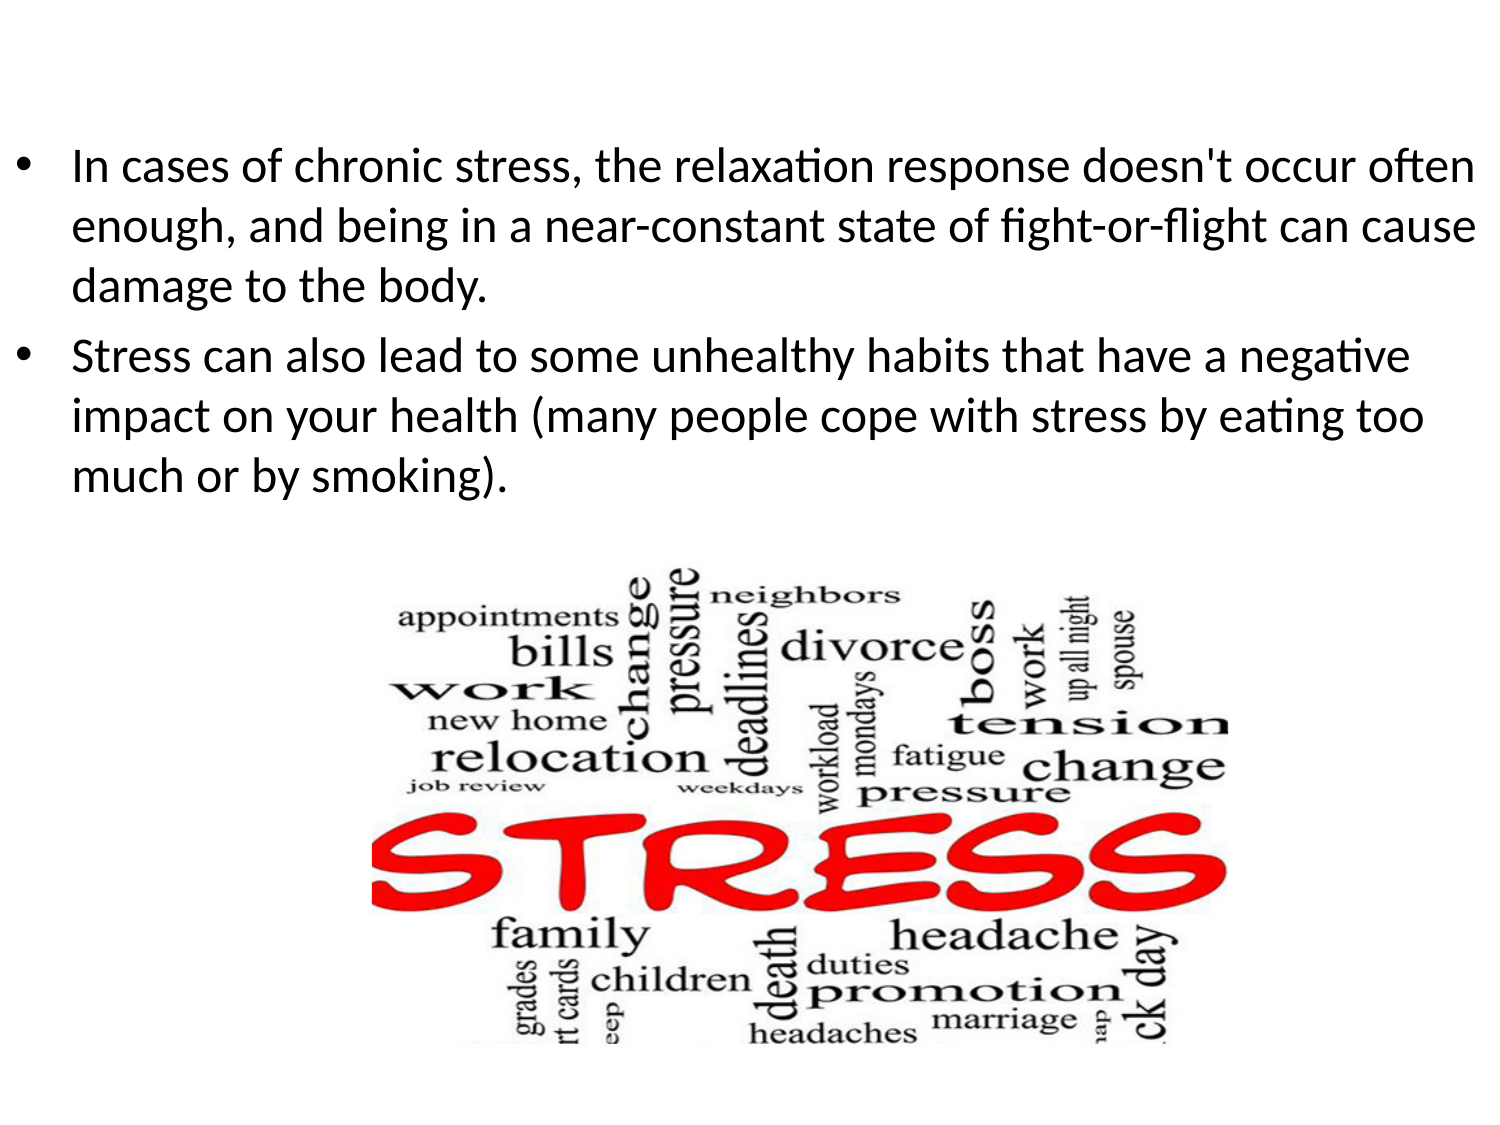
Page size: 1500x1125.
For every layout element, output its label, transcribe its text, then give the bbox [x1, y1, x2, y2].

picture [371, 550, 1229, 1071]
list In cases of chronic stress, the relaxation response doesn't occur often enough, and being in a near-constant state of fight-or-flight can cause damage to the body. Stress can also lead to some unhealthy habits that have a negative impact on your health (many people cope with stress by eating too much or by smoking). [0, 125, 1500, 868]
